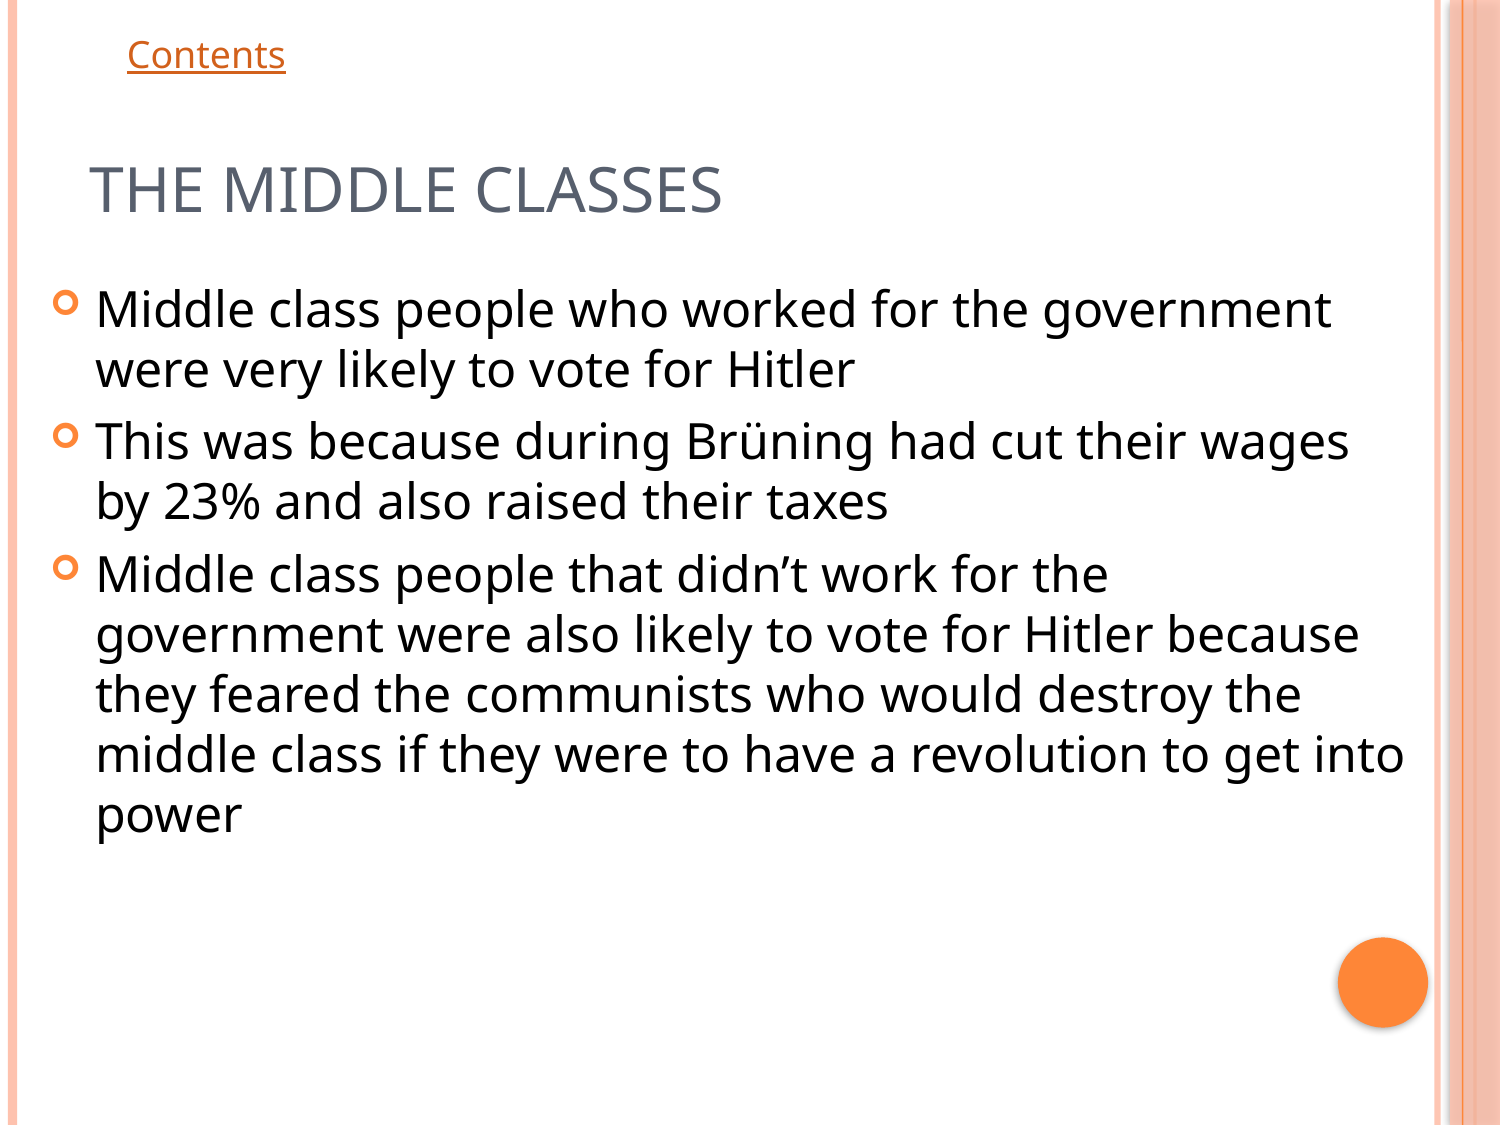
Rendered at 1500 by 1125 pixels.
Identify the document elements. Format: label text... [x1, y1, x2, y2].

list Middle class people who worked for the government were very likely to vote for Hitler This was because during Brüning had cut their wages by 23% and also raised their taxes Middle class people that didn’t work for the government were also likely to vote for Hitler because they feared the communists who would destroy the middle class if they were to have a revolution to get into power [34, 269, 1426, 1091]
title The Middle Classes [75, 45, 1300, 233]
